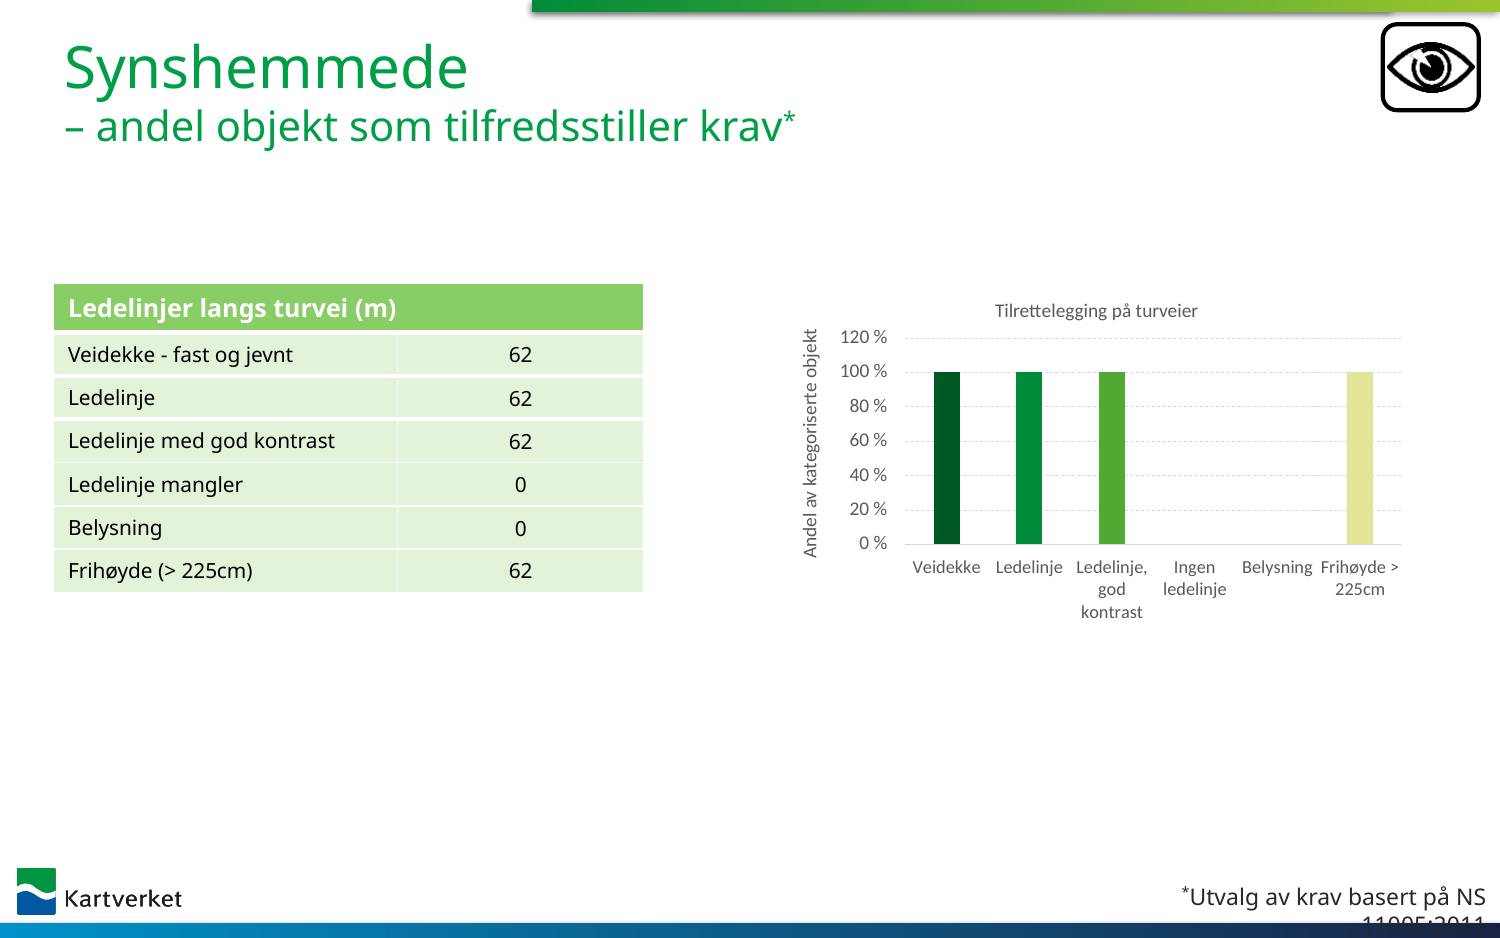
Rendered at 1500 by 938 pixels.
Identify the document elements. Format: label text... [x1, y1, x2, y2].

table_cell 62 [398, 421, 643, 462]
table_cell 0 [398, 463, 643, 505]
table_cell Belysning [54, 507, 397, 548]
table_cell Ledelinje mangler [54, 463, 397, 505]
table_cell Frihøyde (> 225cm) [54, 550, 397, 592]
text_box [1382, 24, 1480, 111]
table_cell Veidekke - fast og jevnt [54, 335, 397, 374]
table_cell 62 [398, 550, 643, 592]
table_cell 62 [398, 378, 643, 417]
table_cell Ledelinje [54, 378, 397, 417]
table_cell 62 [398, 335, 643, 374]
text_box *Utvalg av krav basert på NS 11005:2011 [1068, 873, 1500, 938]
table_cell Ledelinje med god kontrast [54, 421, 397, 462]
table_header Ledelinjer langs turvei (m) [54, 284, 643, 330]
table_cell 0 [398, 507, 643, 548]
picture [791, 291, 1402, 630]
text_box Synshemmede – andel objekt som tilfredsstiller krav* [49, 24, 1431, 158]
